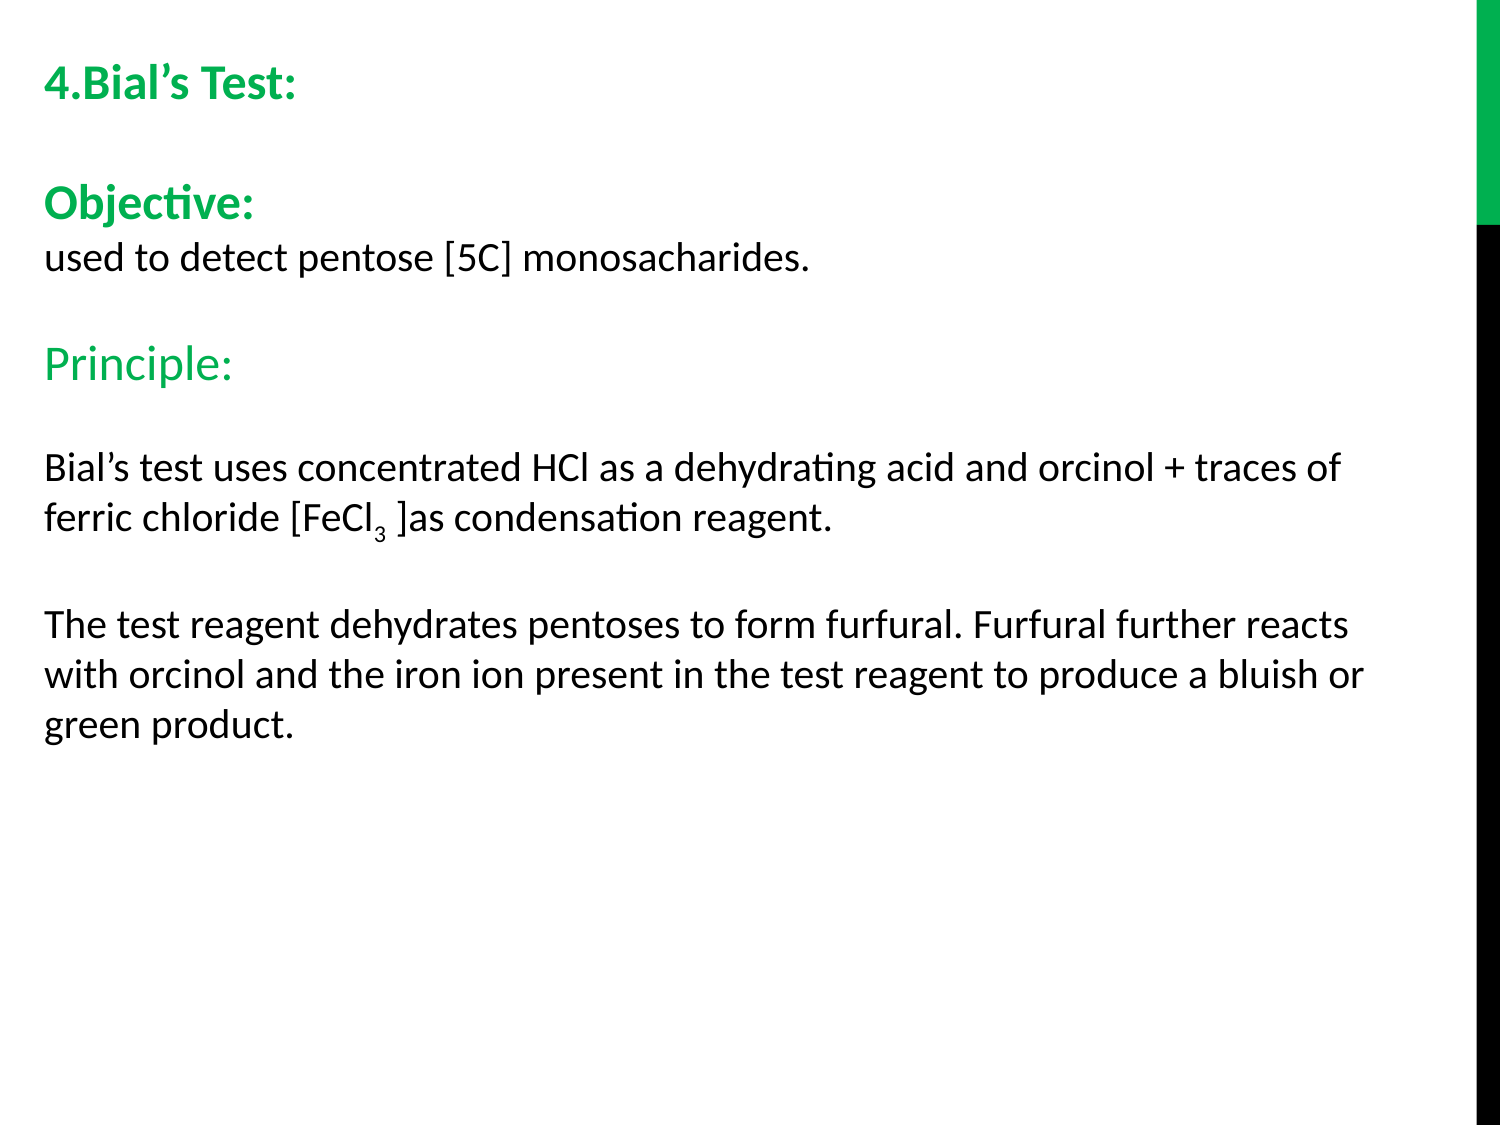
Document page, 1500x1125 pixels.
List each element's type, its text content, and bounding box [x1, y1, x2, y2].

text_box 4.Bial’s Test: Objective: used to detect pentose [5C] monosacharides. Principle: Bial’s test uses concentrated HCl as a dehydrating acid and orcinol + traces of ferric chloride [FeCl3 ]as condensation reagent. The test reagent dehydrates pentoses to form furfural. Furfural further reacts with orcinol and the iron ion present in the test reagent to produce a bluish or green product. [29, 42, 1447, 865]
